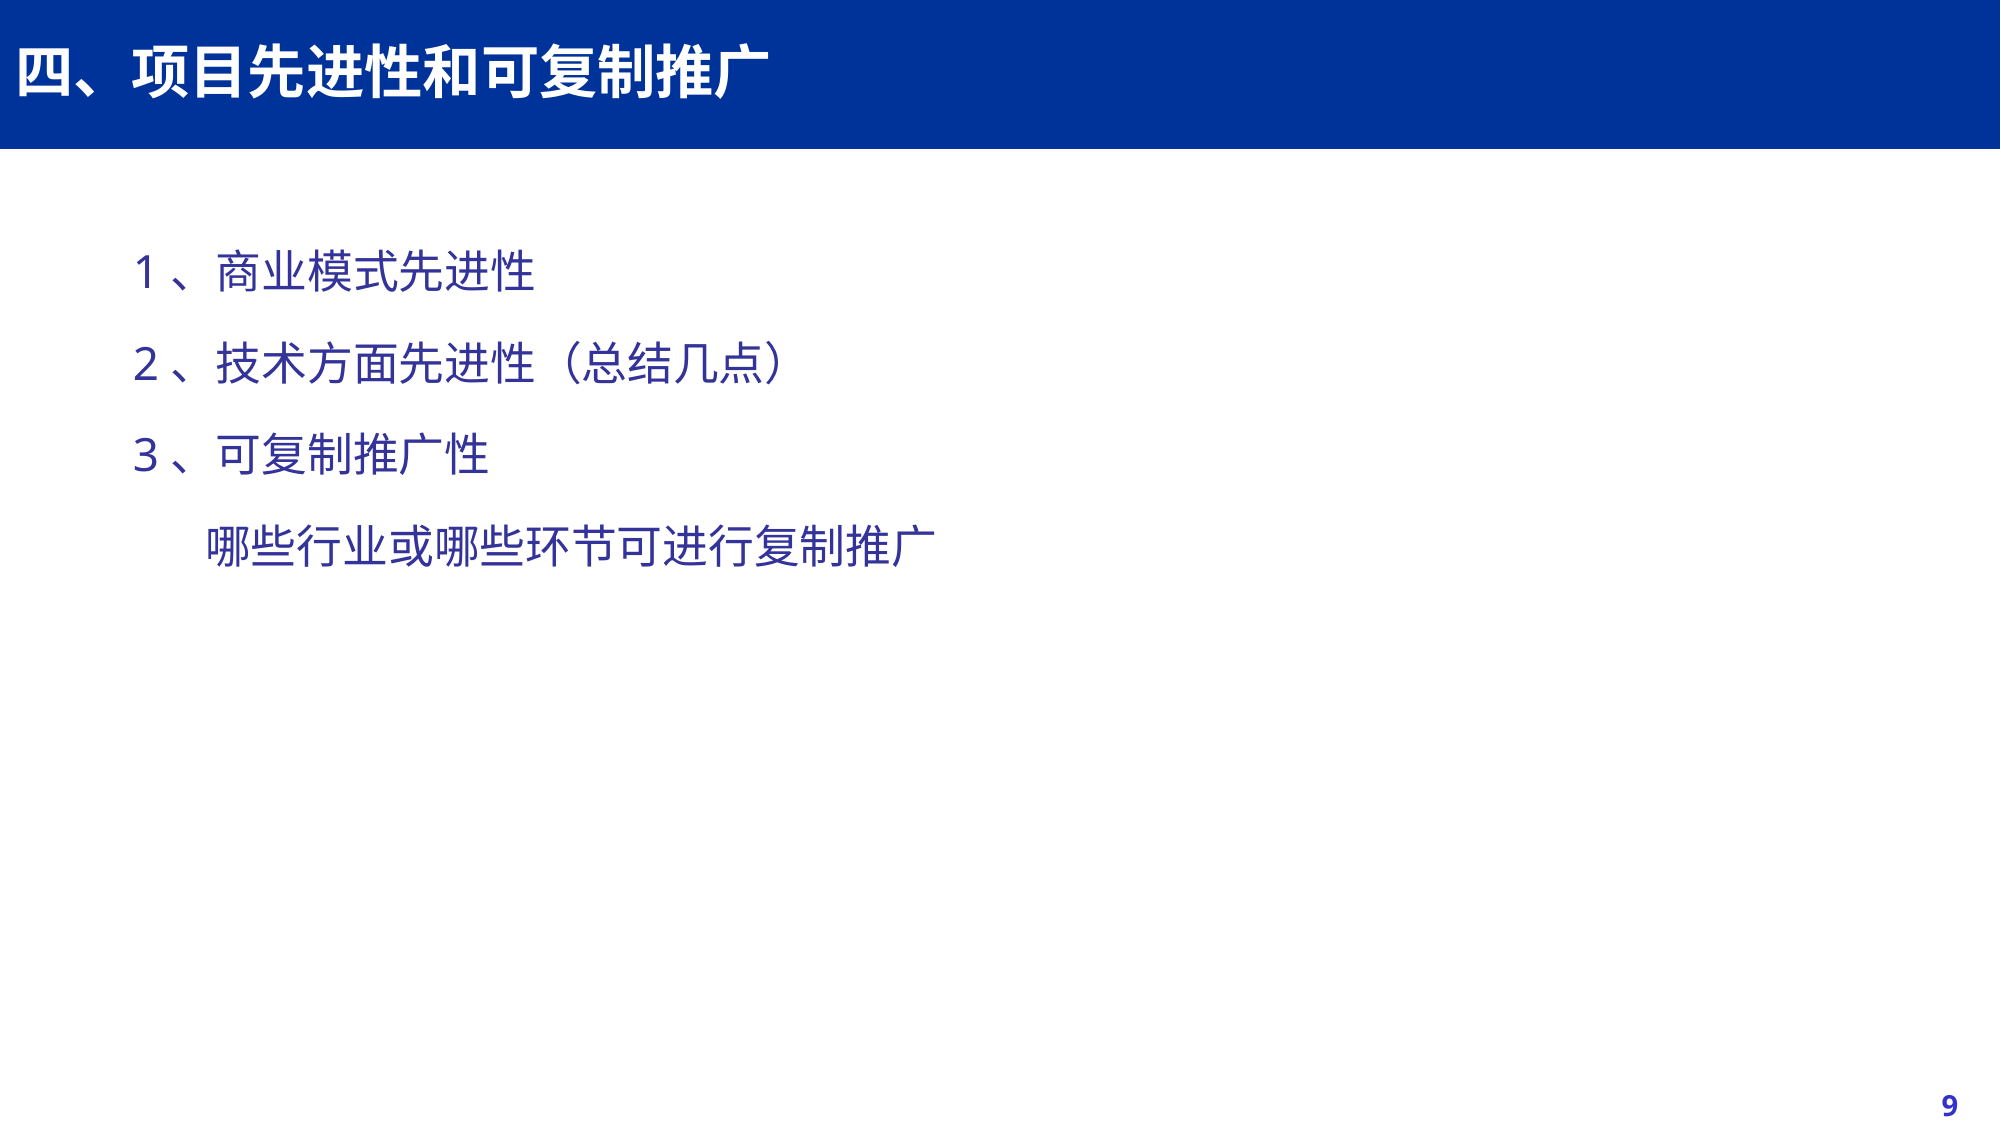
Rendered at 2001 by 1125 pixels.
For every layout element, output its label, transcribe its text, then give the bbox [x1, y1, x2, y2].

text_box 1、商业模式先进性 2、技术方面先进性（总结几点） 3、可复制推广性 哪些行业或哪些环节可进行复制推广 [43, 208, 1851, 581]
title 四、项目先进性和可复制推广 [0, 0, 2000, 145]
